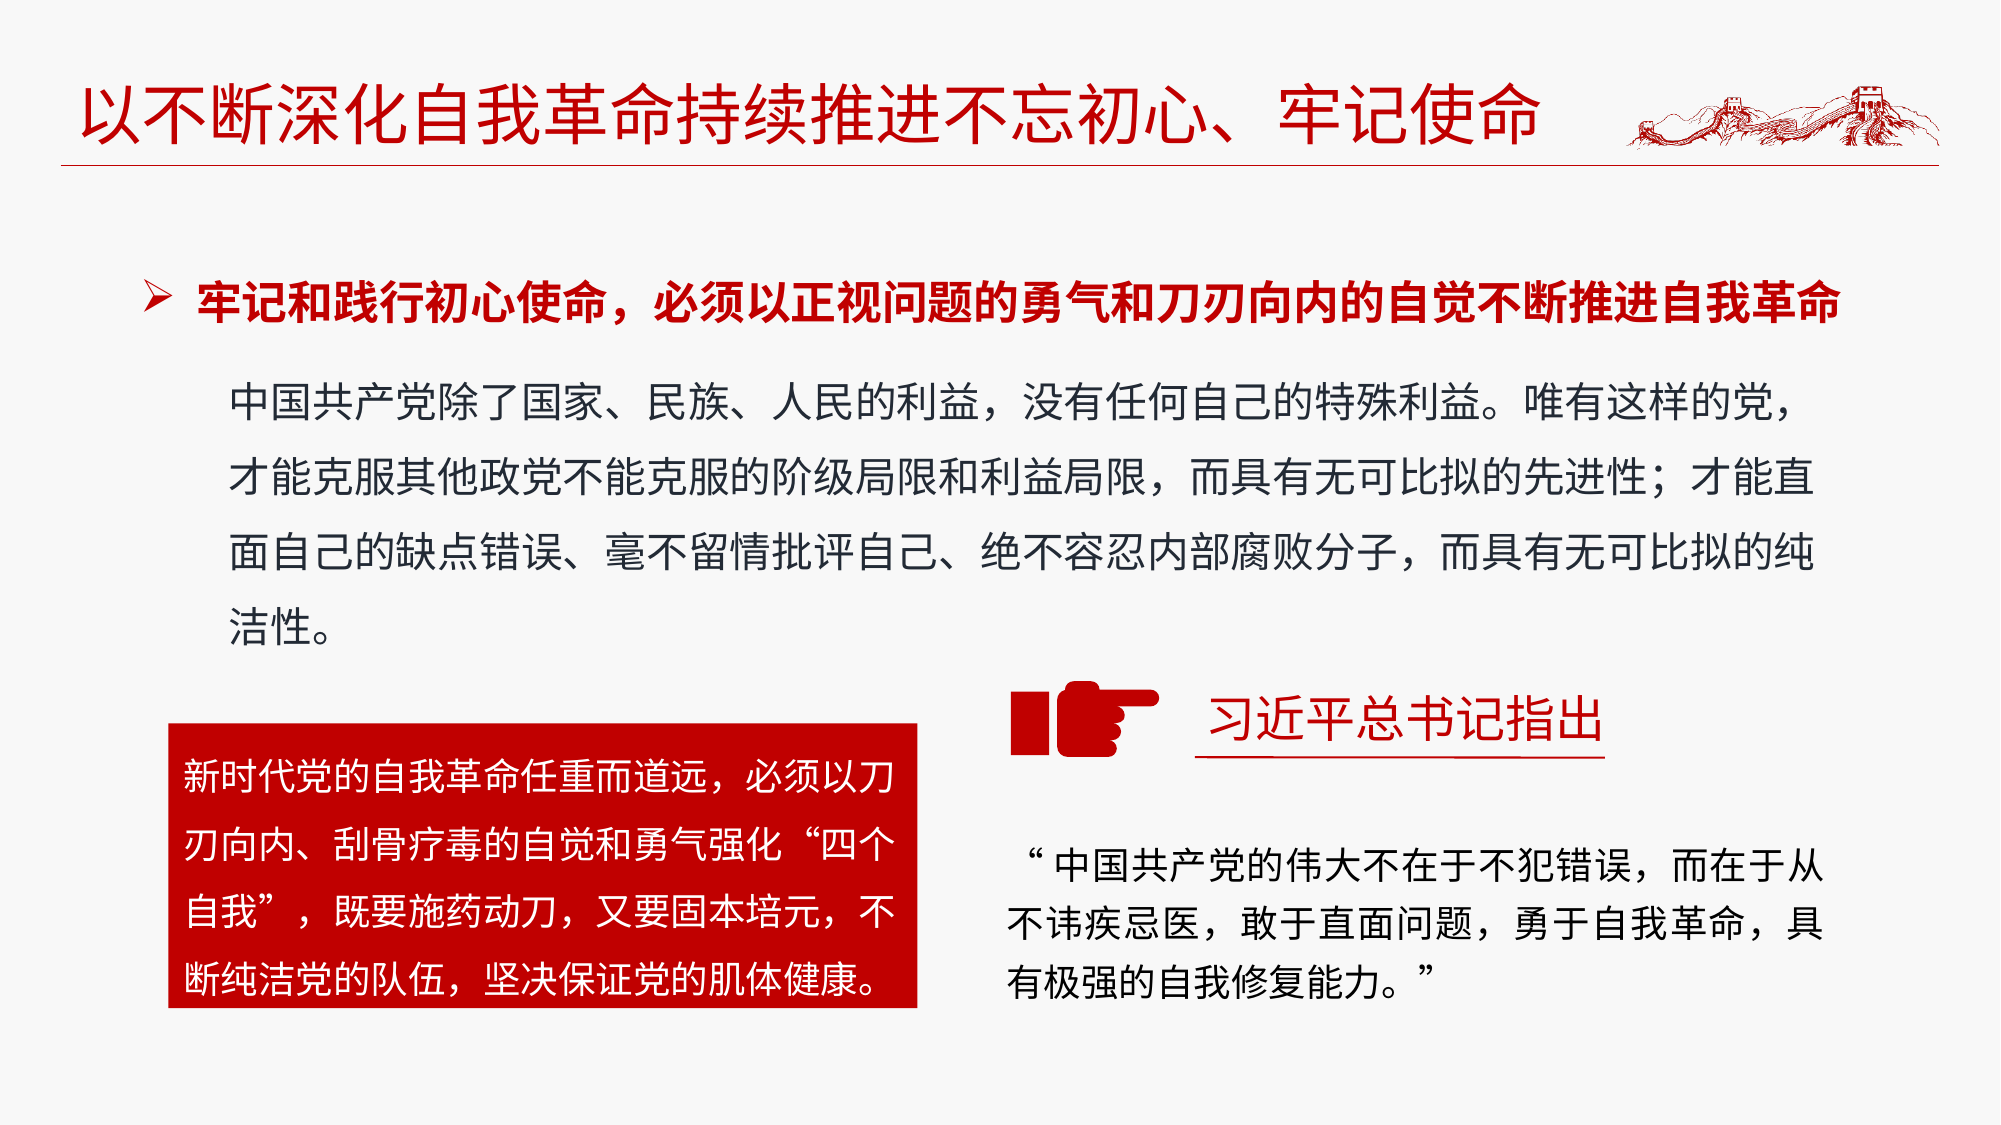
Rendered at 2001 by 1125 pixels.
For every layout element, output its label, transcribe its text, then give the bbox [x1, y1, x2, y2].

text_box 以不断深化自我革命持续推进不忘初心、牢记使命 [60, 65, 1712, 161]
text_box “中国共产党的伟大不在于不犯错误，而在于从不讳疾忌医，敢于直面问题，勇于自我革命，具有极强的自我修复能力。” [991, 820, 1841, 1011]
text_box 新时代党的自我革命任重而道远，必须以刀刃向内、刮骨疗毒的自觉和勇气强化“四个自我”，既要施药动刀，又要固本培元，不断纯洁党的队伍，坚决保证党的肌体健康。 [168, 723, 918, 1009]
picture [1622, 77, 1940, 150]
text_box 牢记和践行初心使命，必须以正视问题的勇气和刀刃向内的自觉不断推进自我革命 [60, 266, 1923, 337]
text_box 习近平总书记指出 [1190, 679, 1621, 755]
text_box 中国共产党除了国家、民族、人民的利益，没有任何自己的特殊利益。唯有这样的党，才能克服其他政党不能克服的阶级局限和利益局限，而具有无可比拟的先进性；才能直面自己的缺点错误、毫不留情批评自己、绝不容忍内部腐败分子，而具有无可比拟的纯洁性。 [214, 343, 1841, 658]
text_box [1010, 681, 1160, 757]
